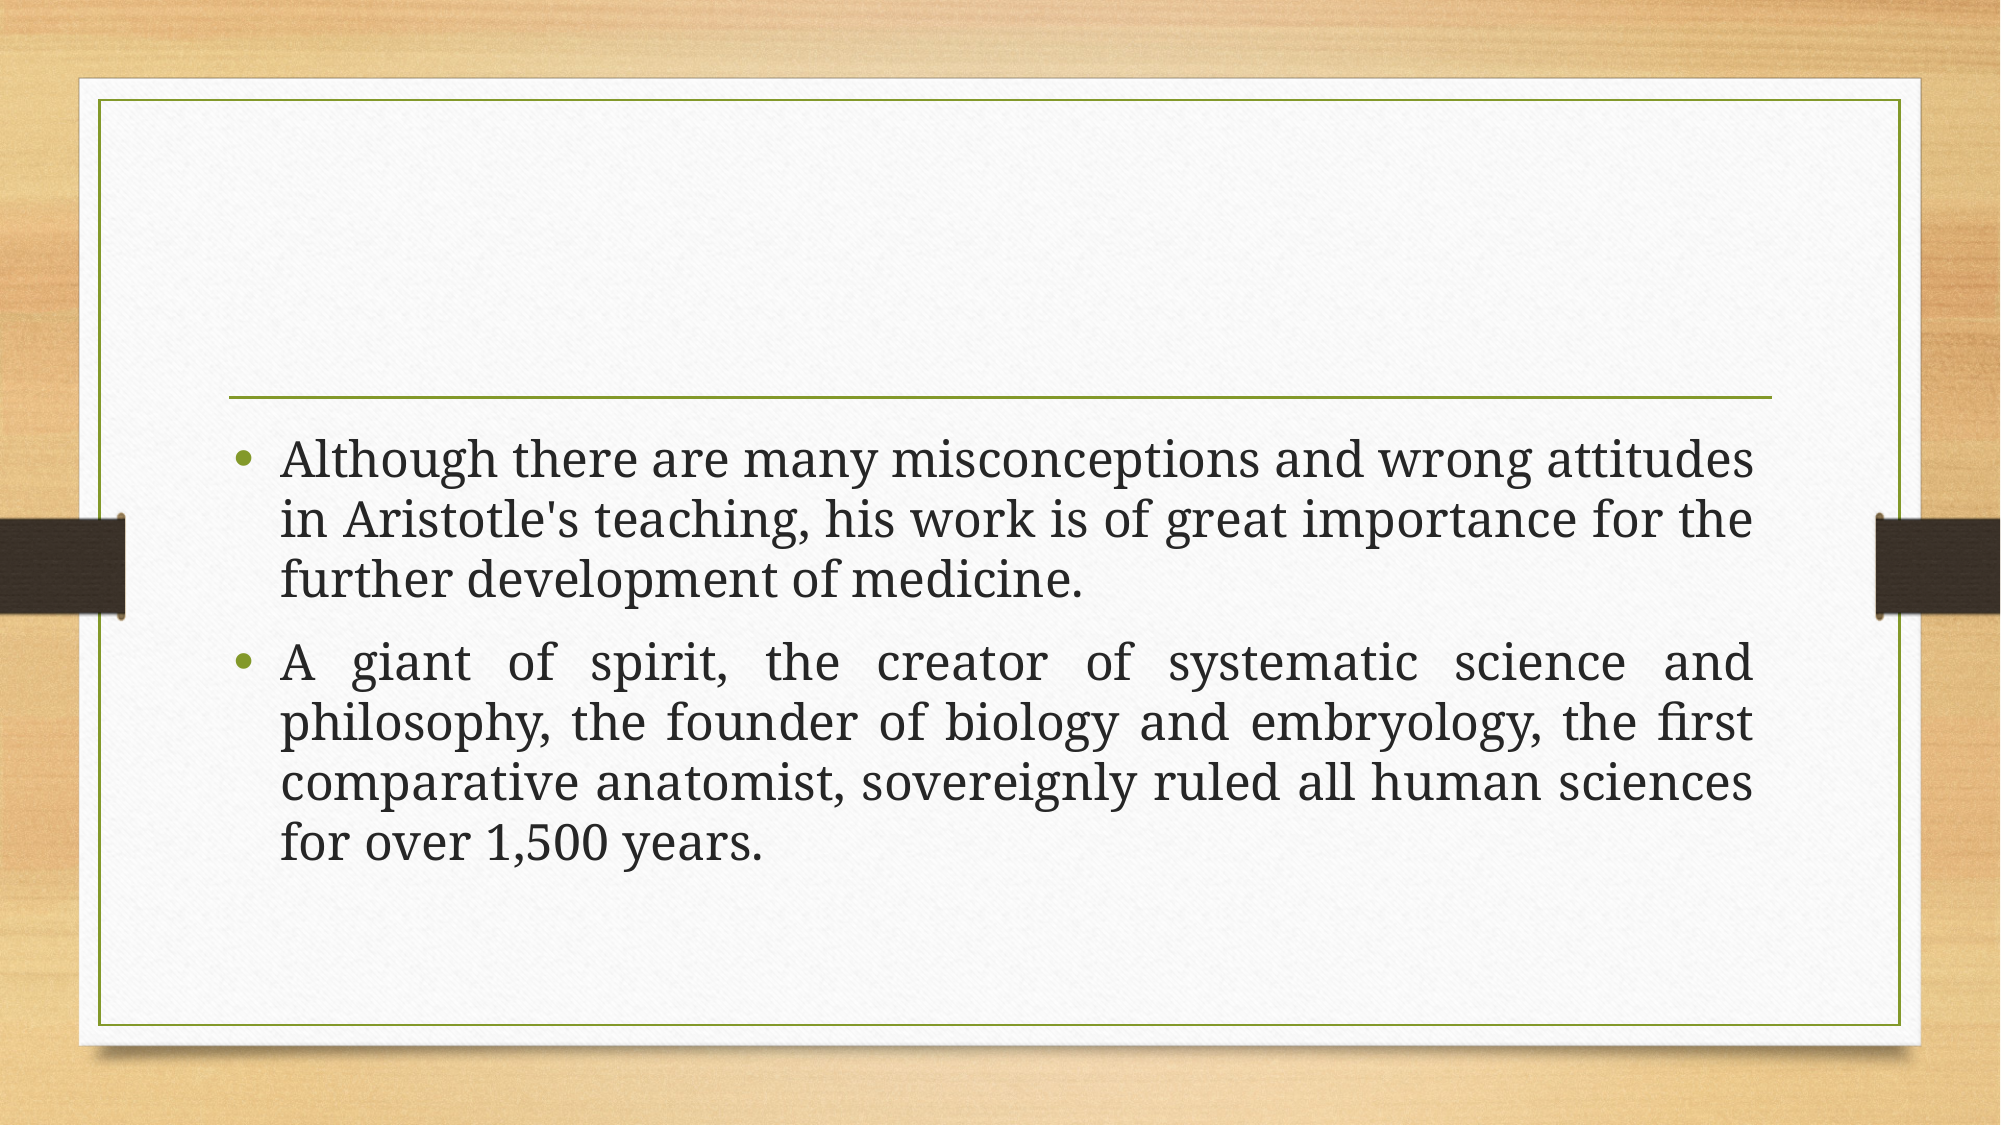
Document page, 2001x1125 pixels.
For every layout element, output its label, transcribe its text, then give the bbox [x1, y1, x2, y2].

picture [0, 0, 2001, 1125]
list Although there are many misconceptions and wrong attitudes in Aristotle's teaching, his work is of great importance for the further development of medicine. A giant of spirit, the creator of systematic science and philosophy, the founder of biology and embryology, the first comparative anatomist, sovereignly ruled all human sciences for over 1,500 years. [218, 420, 1770, 973]
